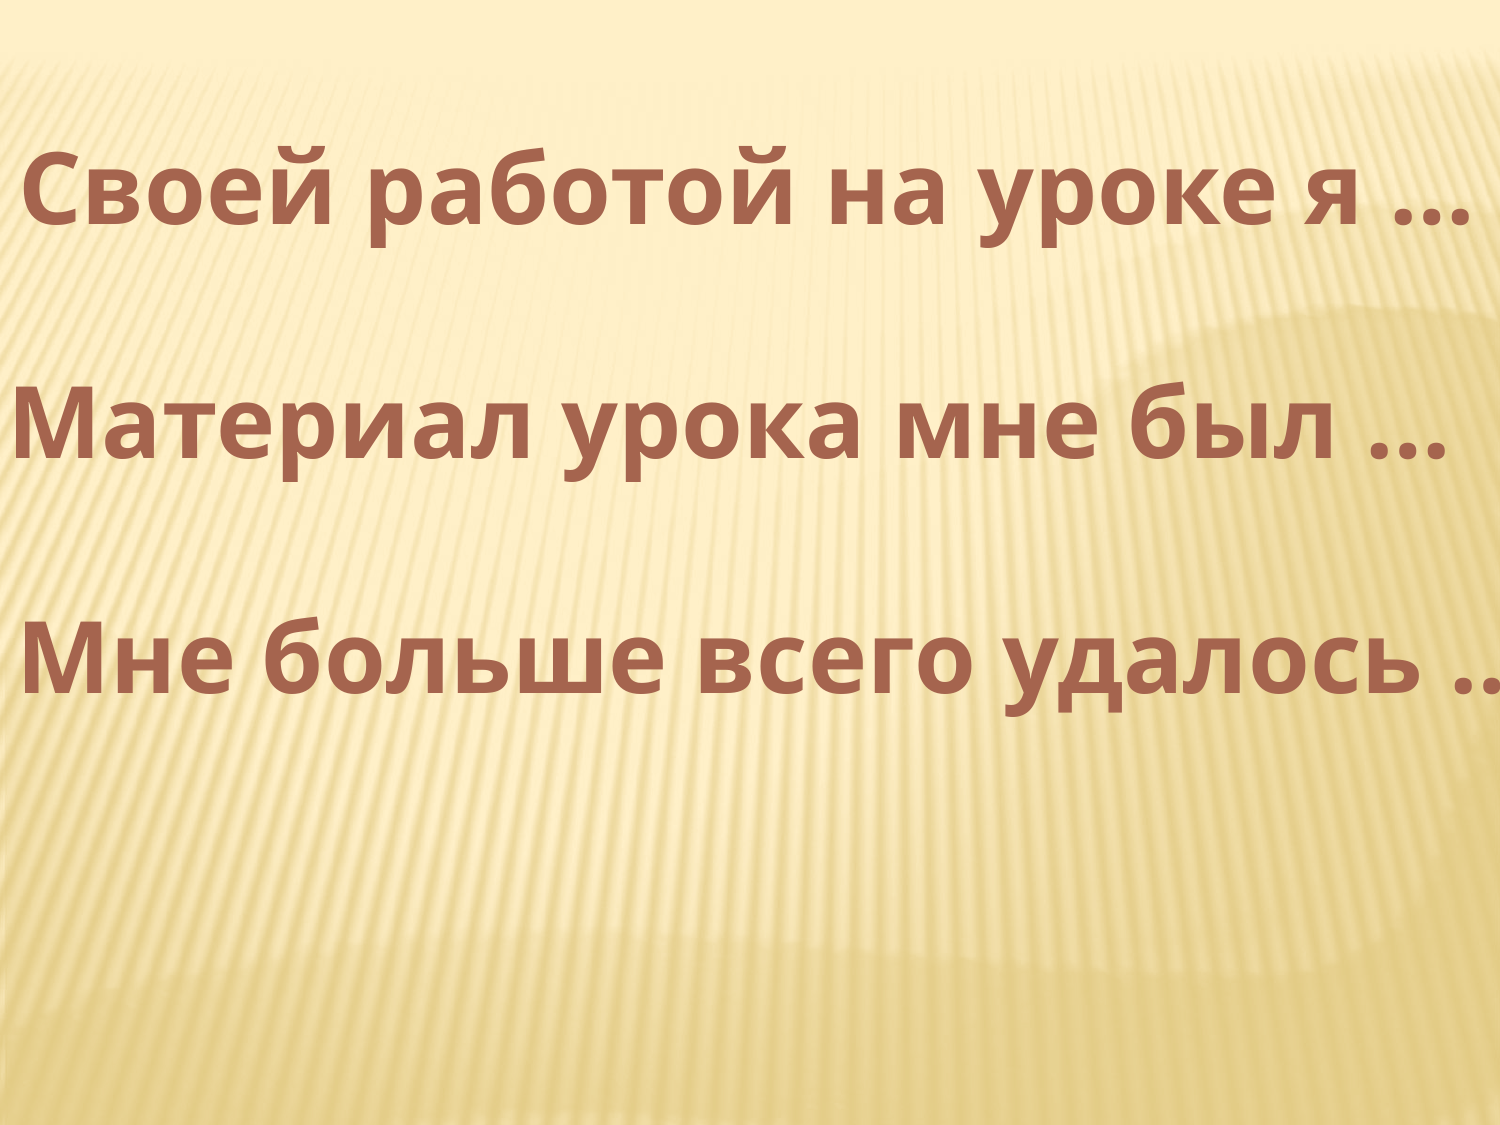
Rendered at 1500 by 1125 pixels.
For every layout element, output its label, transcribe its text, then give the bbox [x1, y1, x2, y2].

text_box Своей работой на уроке я … [3, 117, 1491, 252]
text_box Мне больше всего удалось … [1, 585, 1500, 721]
text_box Материал урока мне был … [0, 351, 1467, 487]
